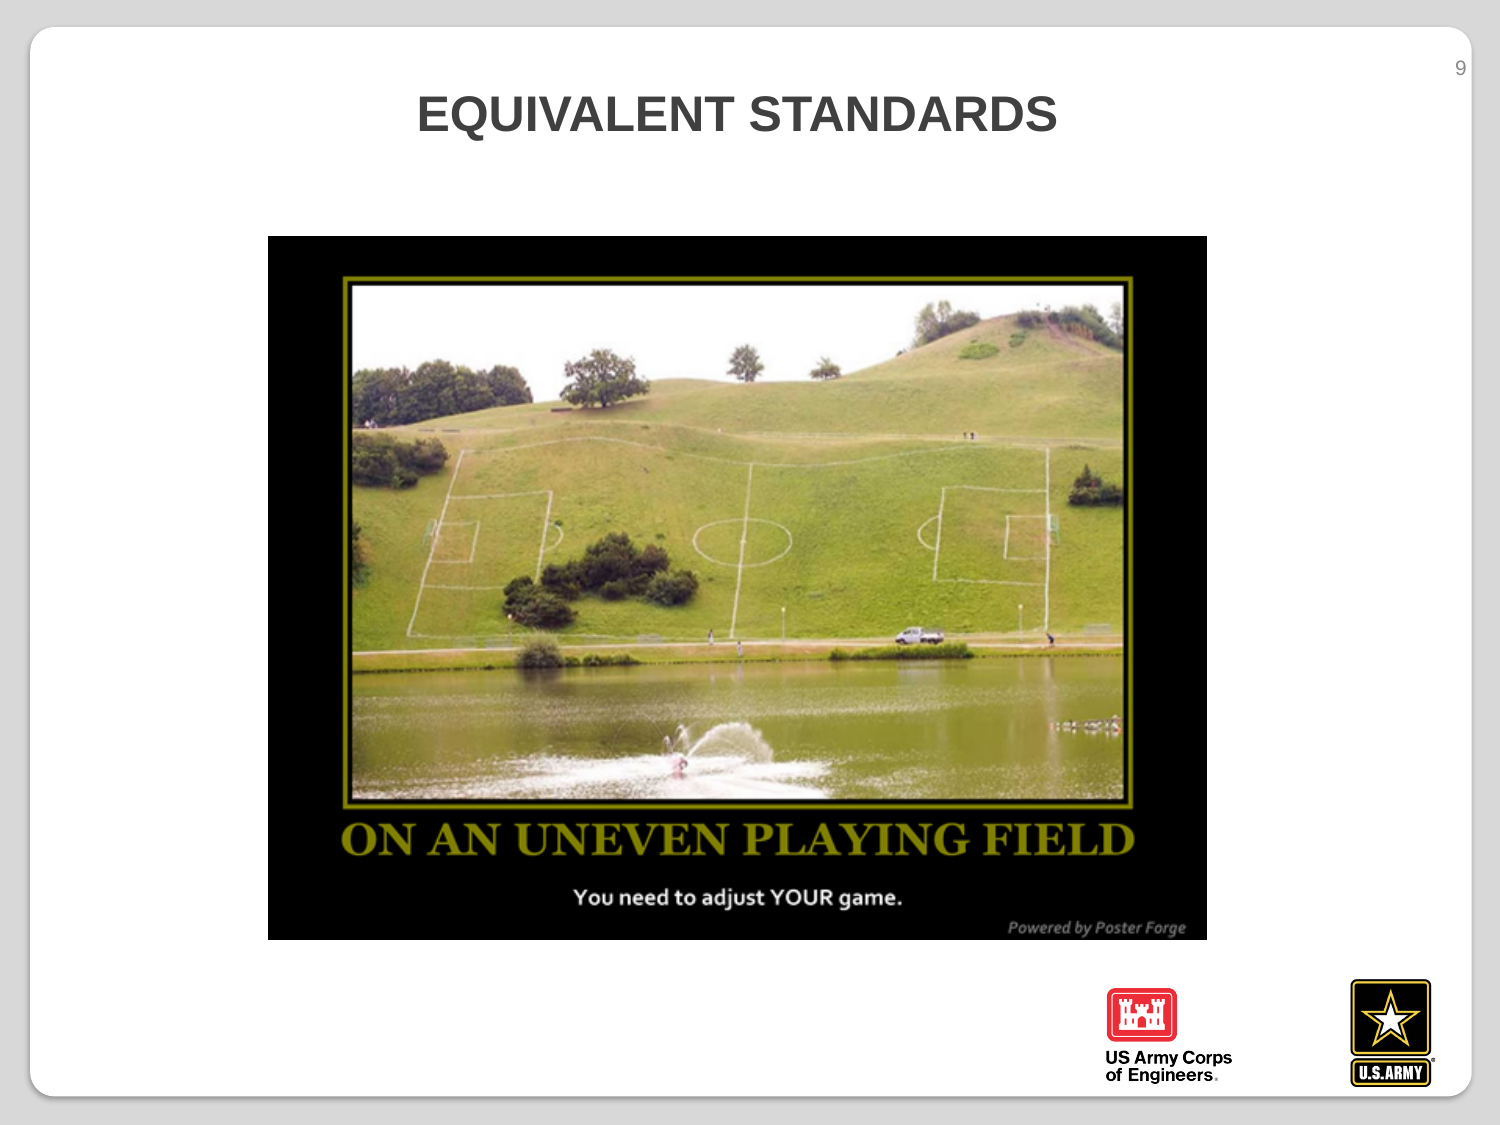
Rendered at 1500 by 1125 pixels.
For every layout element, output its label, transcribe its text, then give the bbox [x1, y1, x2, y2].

slide_number 9 [1362, 37, 1482, 98]
title Equivalent STandards [49, 44, 1426, 178]
picture [1106, 988, 1232, 1084]
picture [1299, 953, 1482, 1113]
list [268, 236, 1207, 940]
